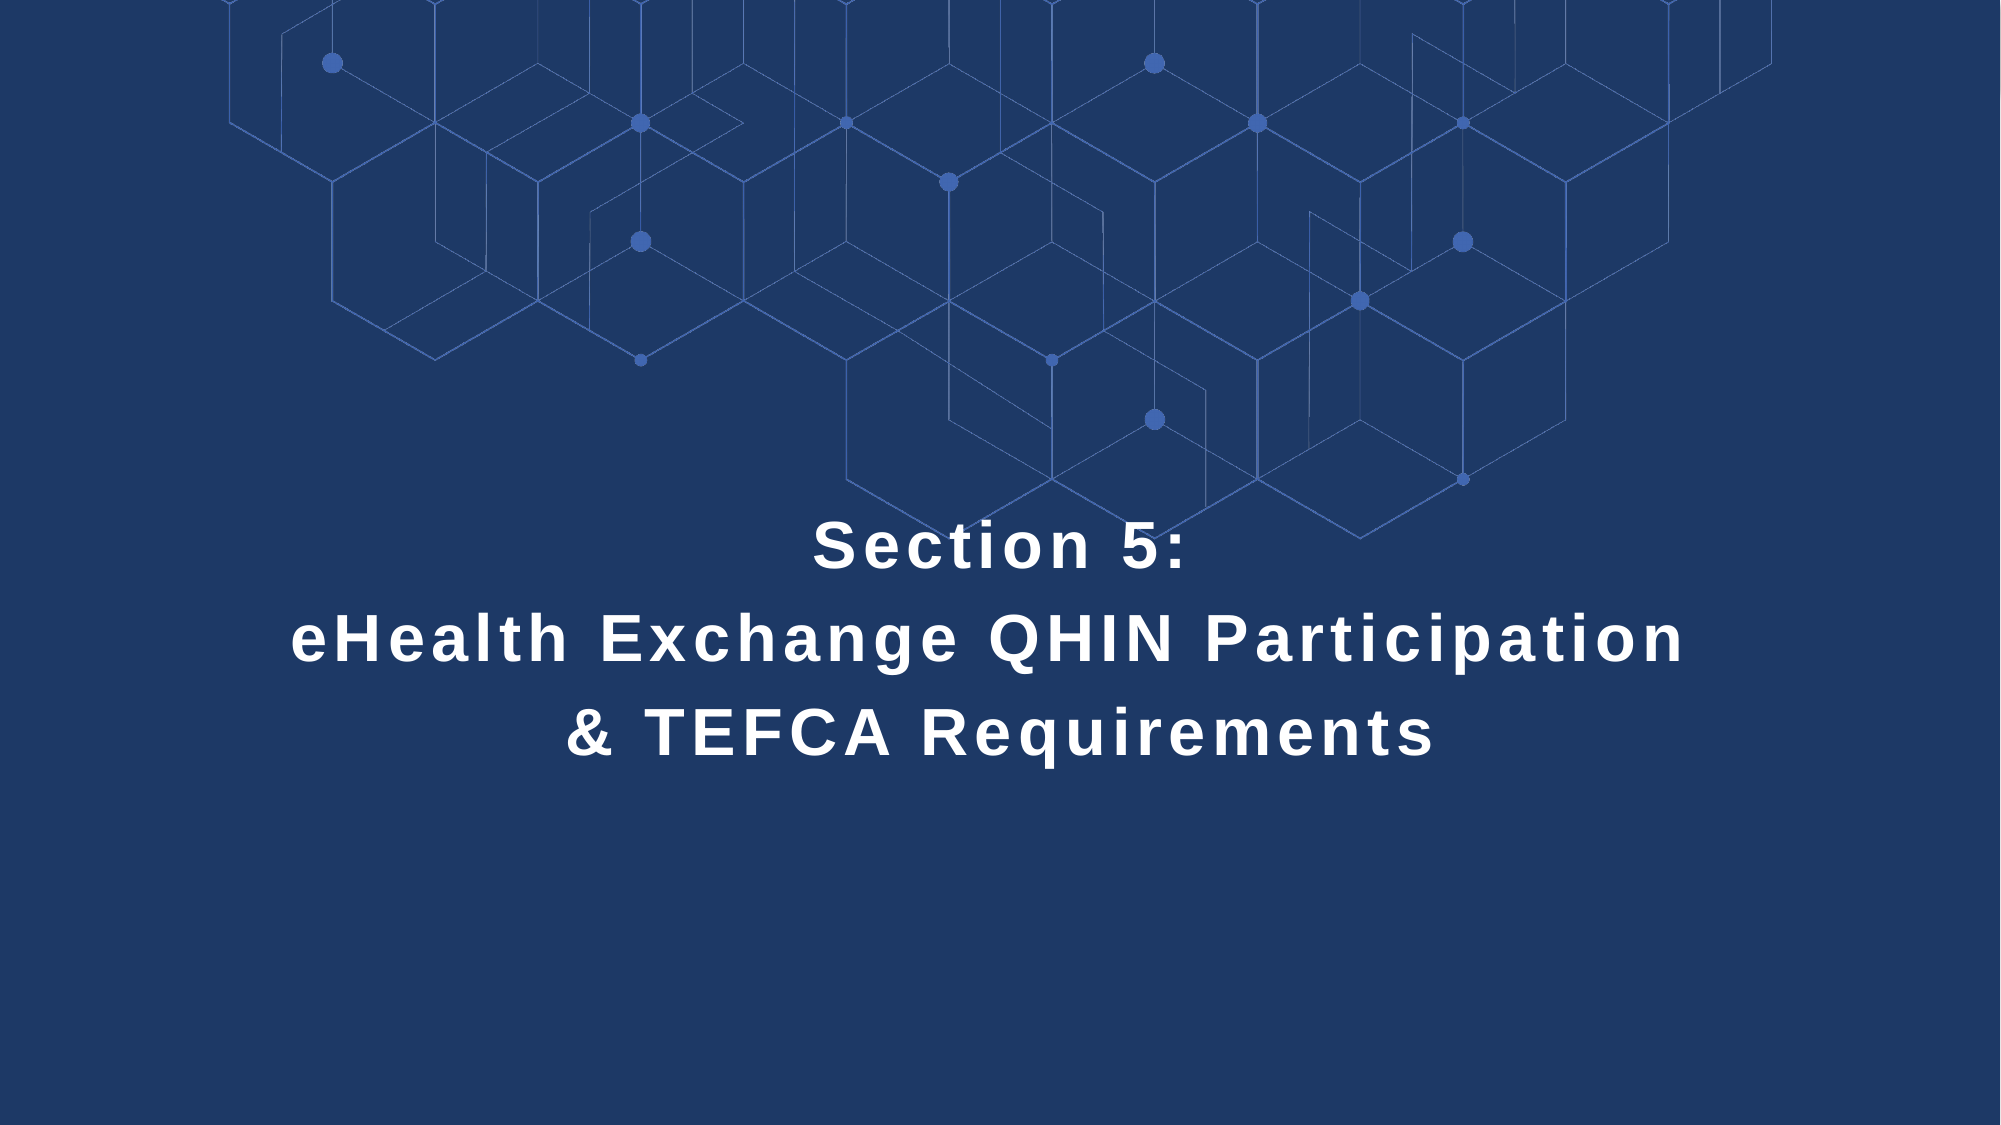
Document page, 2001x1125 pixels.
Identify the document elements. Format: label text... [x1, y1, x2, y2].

list Section 5: eHealth Exchange QHIN Participation & TEFCA Requirements [0, 494, 2000, 631]
picture [102, 0, 1898, 494]
